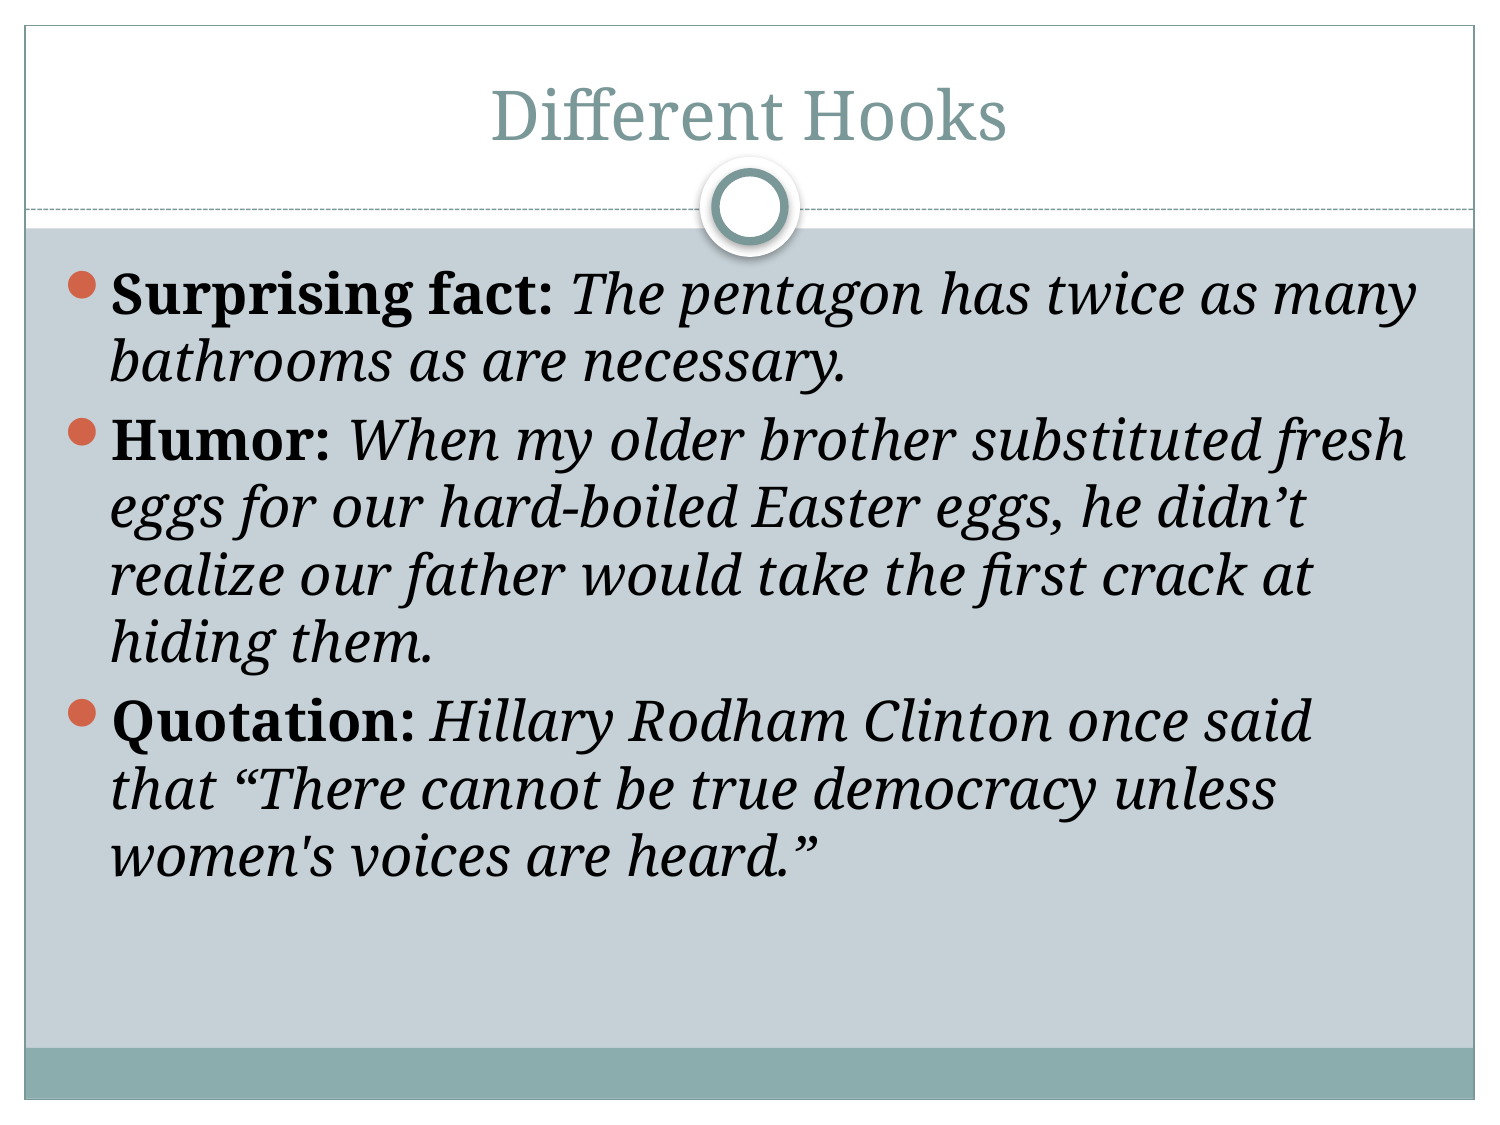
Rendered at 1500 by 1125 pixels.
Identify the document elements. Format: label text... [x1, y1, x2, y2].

list Surprising fact: The pentagon has twice as many bathrooms as are necessary. Humor: When my older brother substituted fresh eggs for our hard-boiled Easter eggs, he didn’t realize our father would take the first crack at hiding them. Quotation: Hillary Rodham Clinton once said that “There cannot be true democracy unless women's voices are heard.” [49, 250, 1445, 1001]
title Different Hooks [49, 37, 1450, 162]
